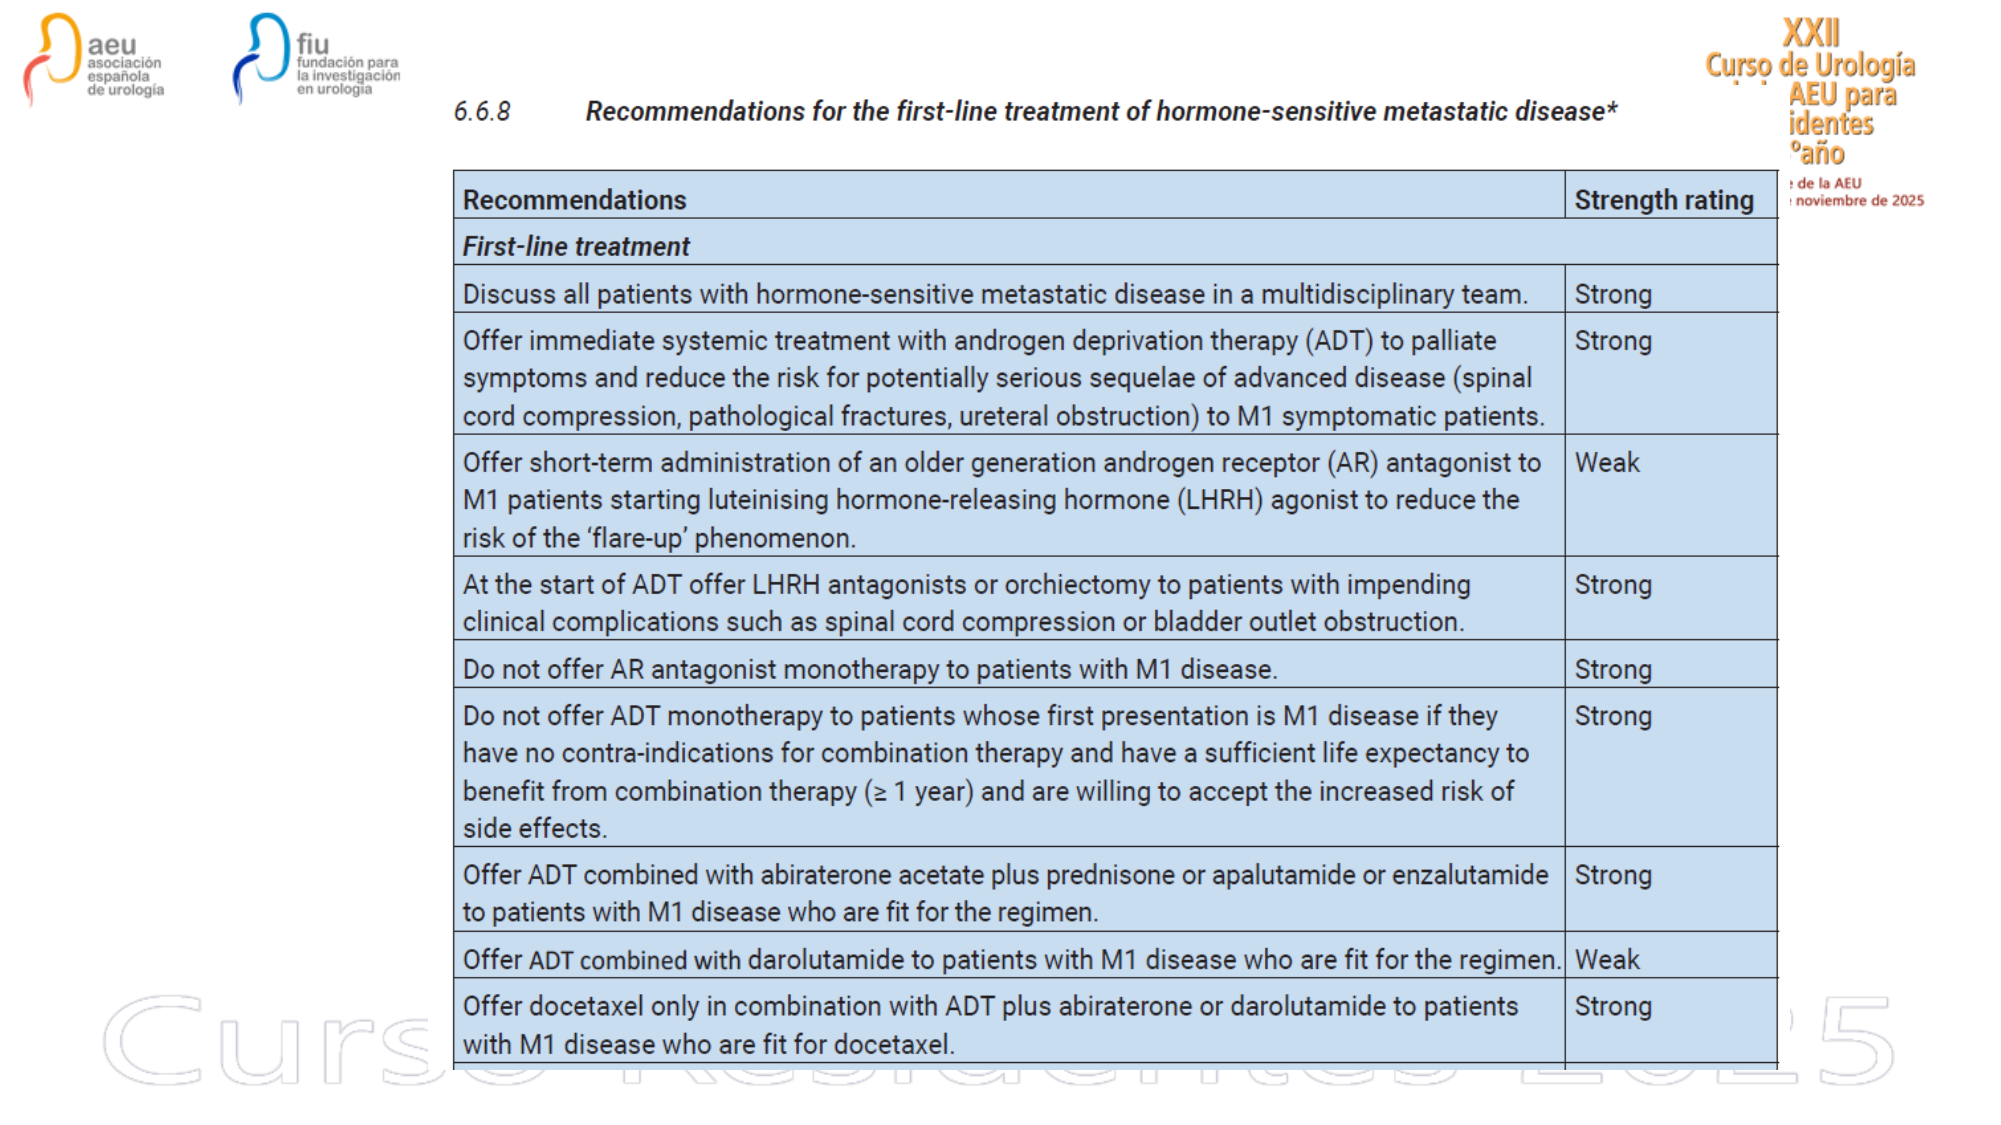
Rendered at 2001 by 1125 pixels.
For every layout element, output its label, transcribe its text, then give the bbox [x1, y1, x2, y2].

picture [0, 0, 2001, 1125]
title CPHSm: tratamiento [82, 46, 1808, 264]
